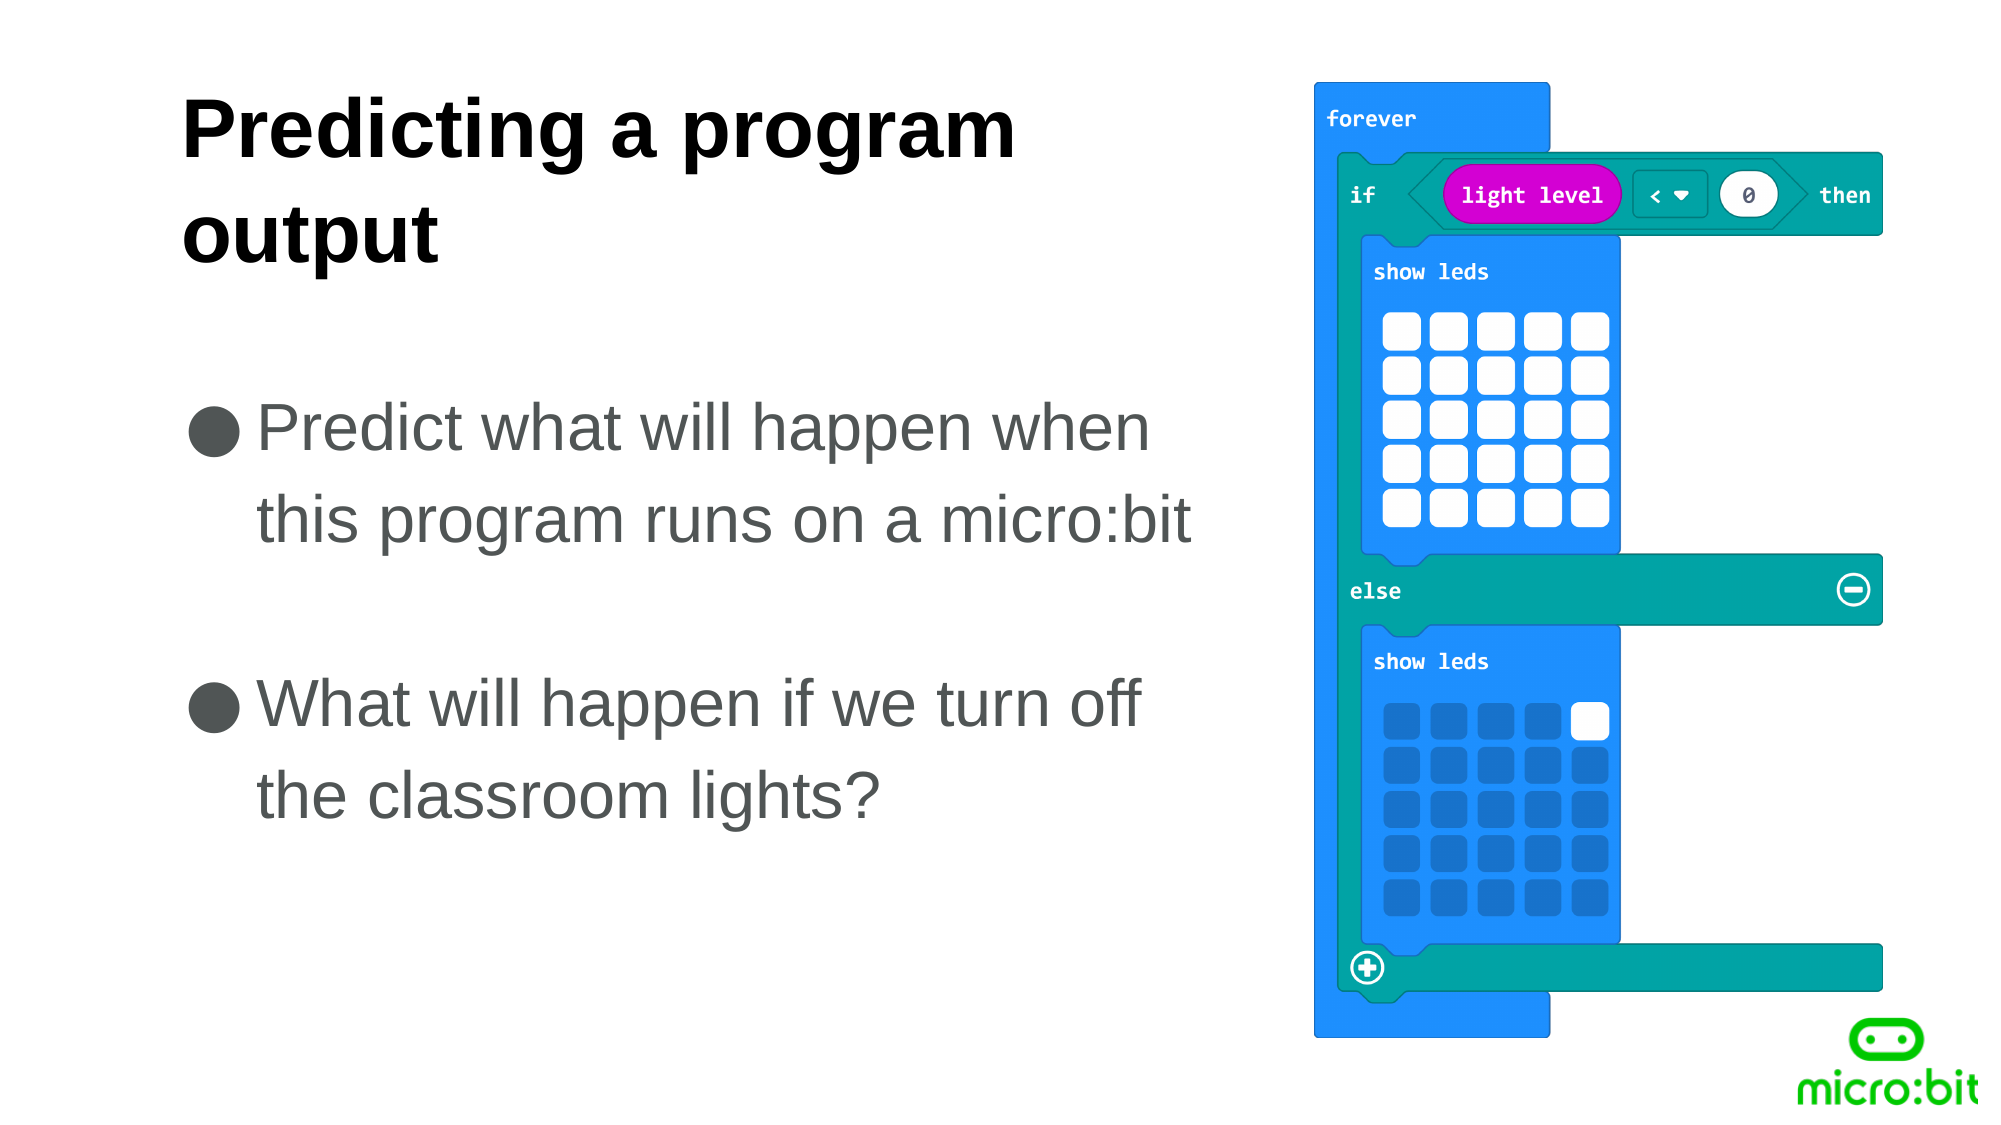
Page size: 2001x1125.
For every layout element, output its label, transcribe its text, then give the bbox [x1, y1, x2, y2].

picture [1314, 81, 1978, 1106]
text_box Predicting a program output Predict what will happen when this program runs on a micro:bit What will happen if we turn off the classroom lights? [166, 60, 1245, 884]
